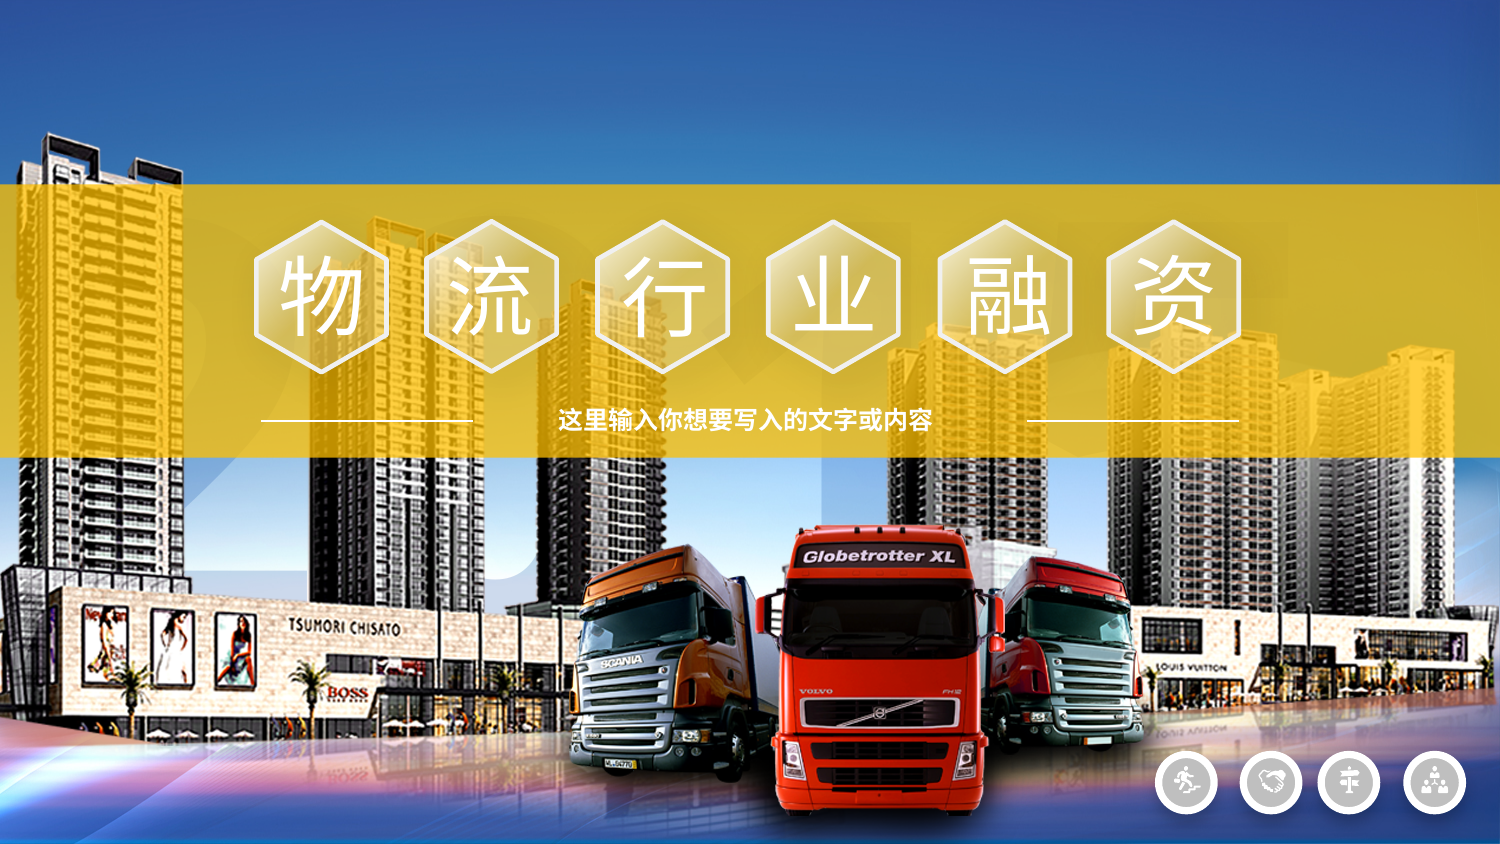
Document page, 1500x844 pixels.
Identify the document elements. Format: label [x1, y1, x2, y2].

text_box [597, 221, 728, 373]
text_box [939, 221, 1071, 373]
text_box [1320, 754, 1377, 811]
text_box [426, 220, 557, 372]
text_box [256, 221, 387, 373]
text_box [1243, 754, 1300, 811]
text_box [767, 221, 899, 373]
text_box [1406, 754, 1463, 811]
text_box [260, 396, 1239, 443]
text_box [1158, 754, 1215, 811]
picture [0, 0, 1500, 844]
text_box [1108, 221, 1239, 373]
